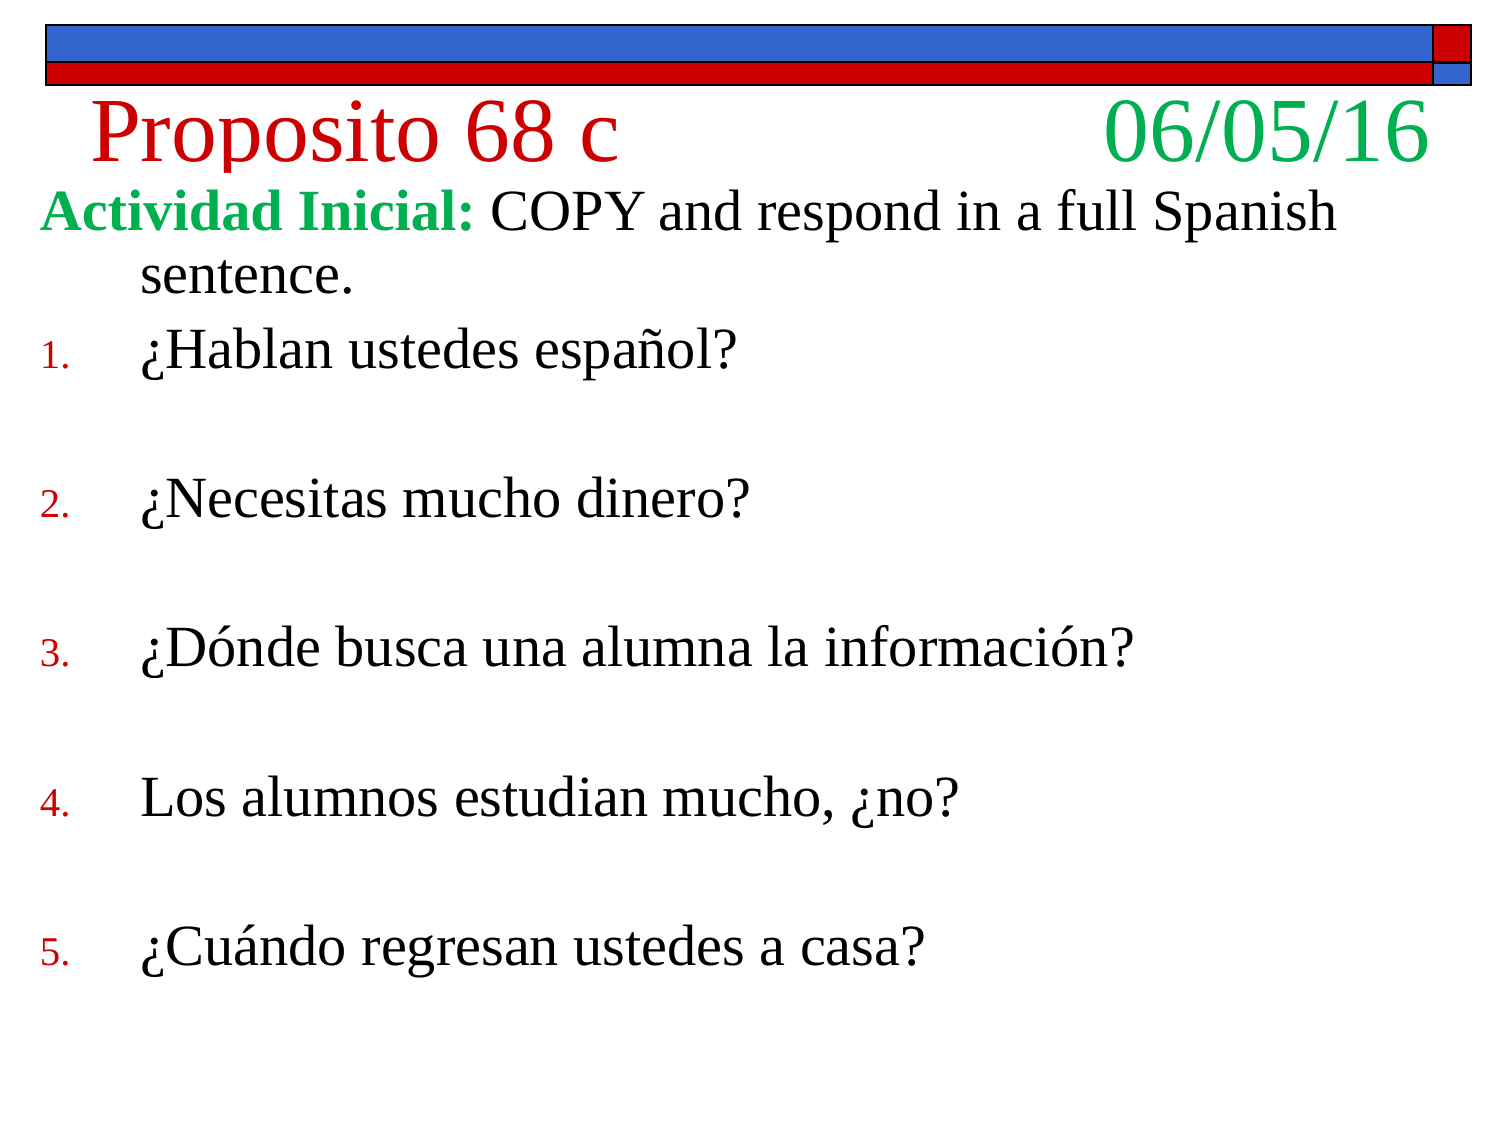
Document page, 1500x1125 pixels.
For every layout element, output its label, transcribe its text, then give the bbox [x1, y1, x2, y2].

list Actividad Inicial: COPY and respond in a full Spanish sentence. ¿Hablan ustedes español? ¿Necesitas mucho dinero? ¿Dónde busca una alumna la información? Los alumnos estudian mucho, ¿no? ¿Cuándo regresan ustedes a casa? [24, 172, 1488, 998]
title Proposito 68 c 06/05/16 [75, 0, 1475, 172]
